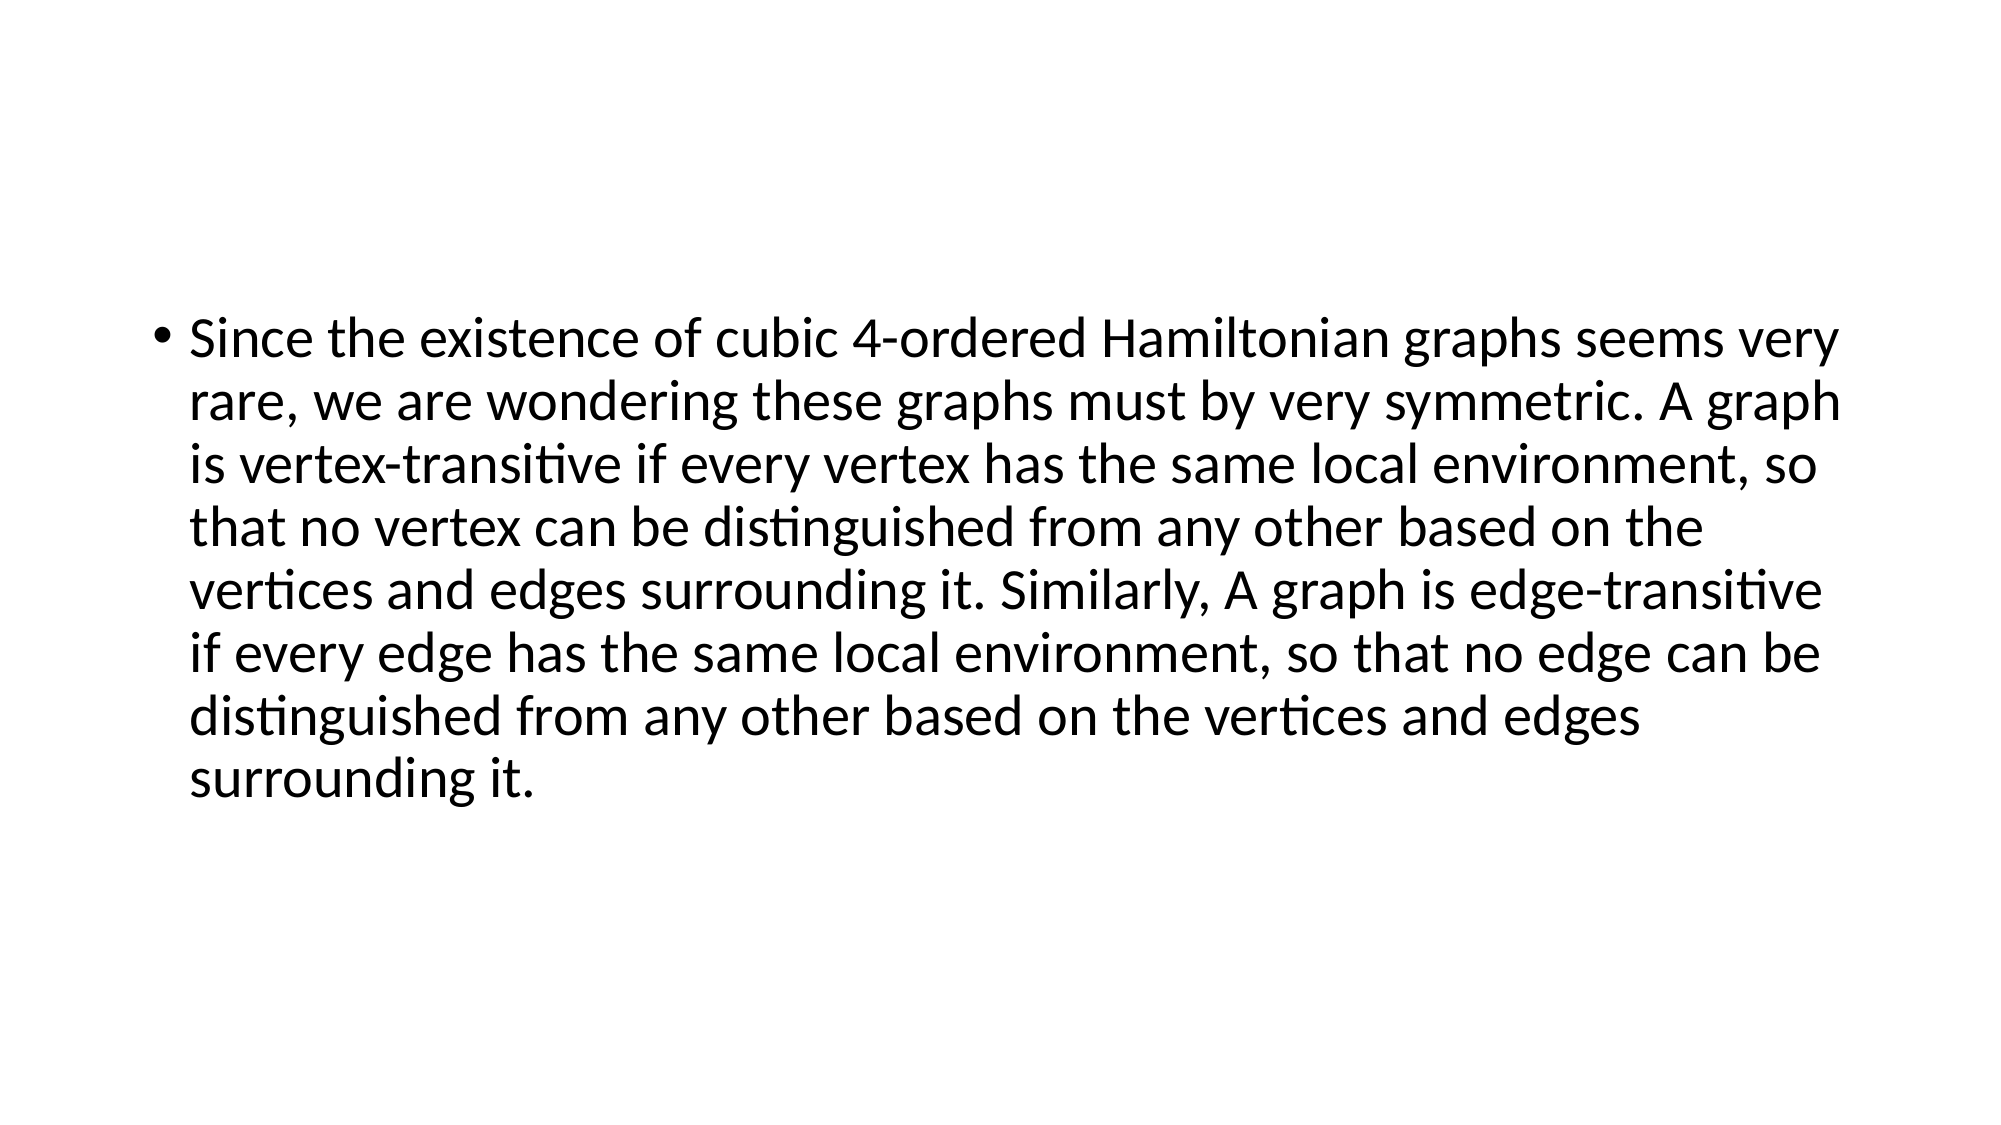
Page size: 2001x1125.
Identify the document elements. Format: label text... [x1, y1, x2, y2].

list Since the existence of cubic 4-ordered Hamiltonian graphs seems very rare, we are wondering these graphs must by very symmetric. A graph is vertex-transitive if every vertex has the same local environment, so that no vertex can be distinguished from any other based on the vertices and edges surrounding it. Similarly, A graph is edge-transitive if every edge has the same local environment, so that no edge can be distinguished from any other based on the vertices and edges surrounding it. [137, 299, 1863, 1014]
